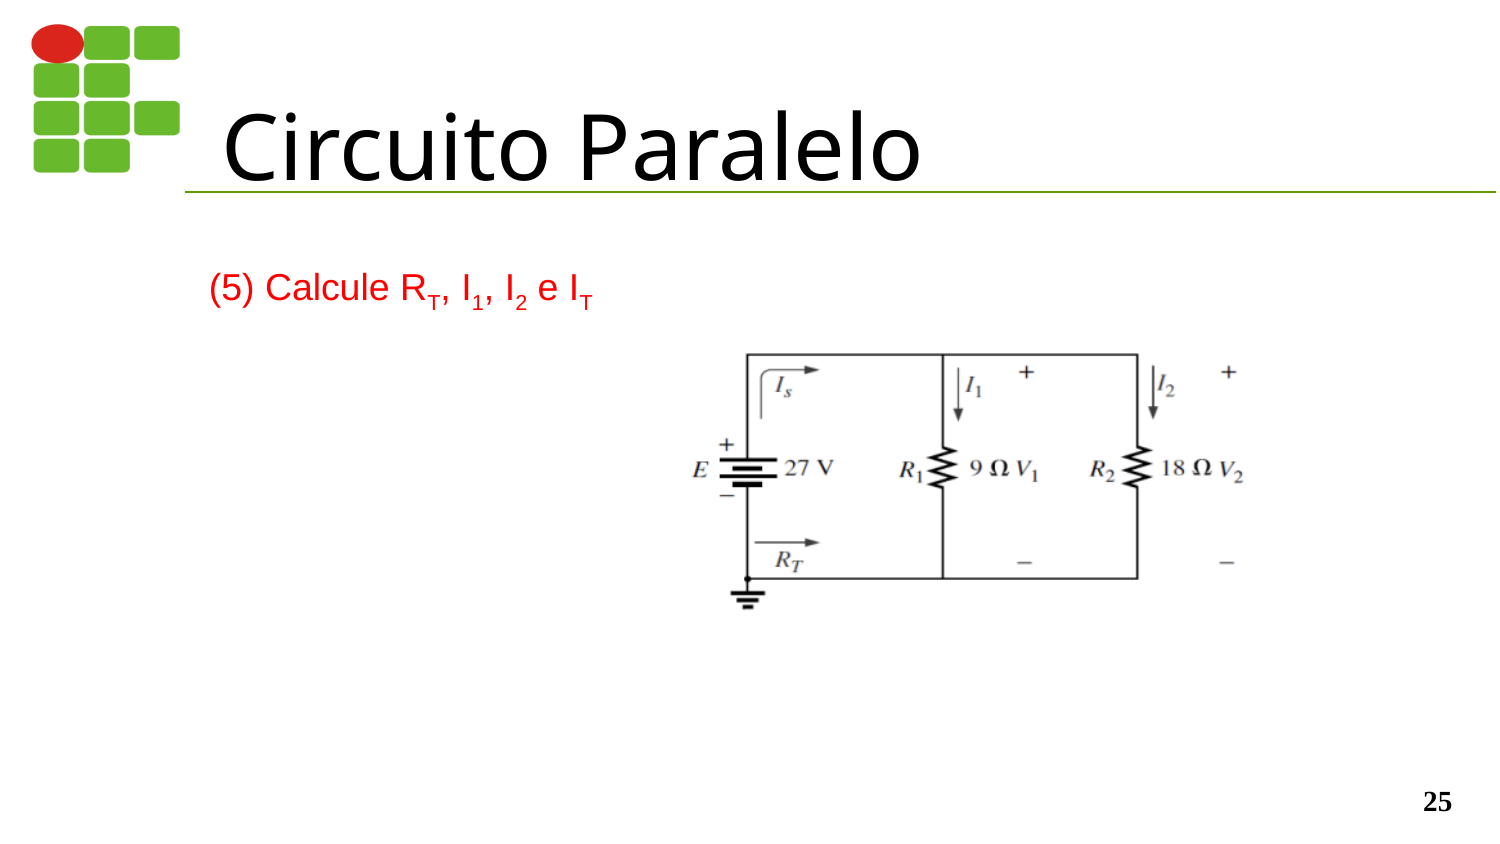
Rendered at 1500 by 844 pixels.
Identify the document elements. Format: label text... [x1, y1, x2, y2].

picture [656, 323, 1258, 643]
picture [29, 23, 182, 174]
text_box ‹#› [1155, 768, 1468, 825]
title Circuito Paralelo [206, 26, 1468, 207]
text_box (5) Calcule RT, I1, I2 e IT [193, 248, 1469, 324]
